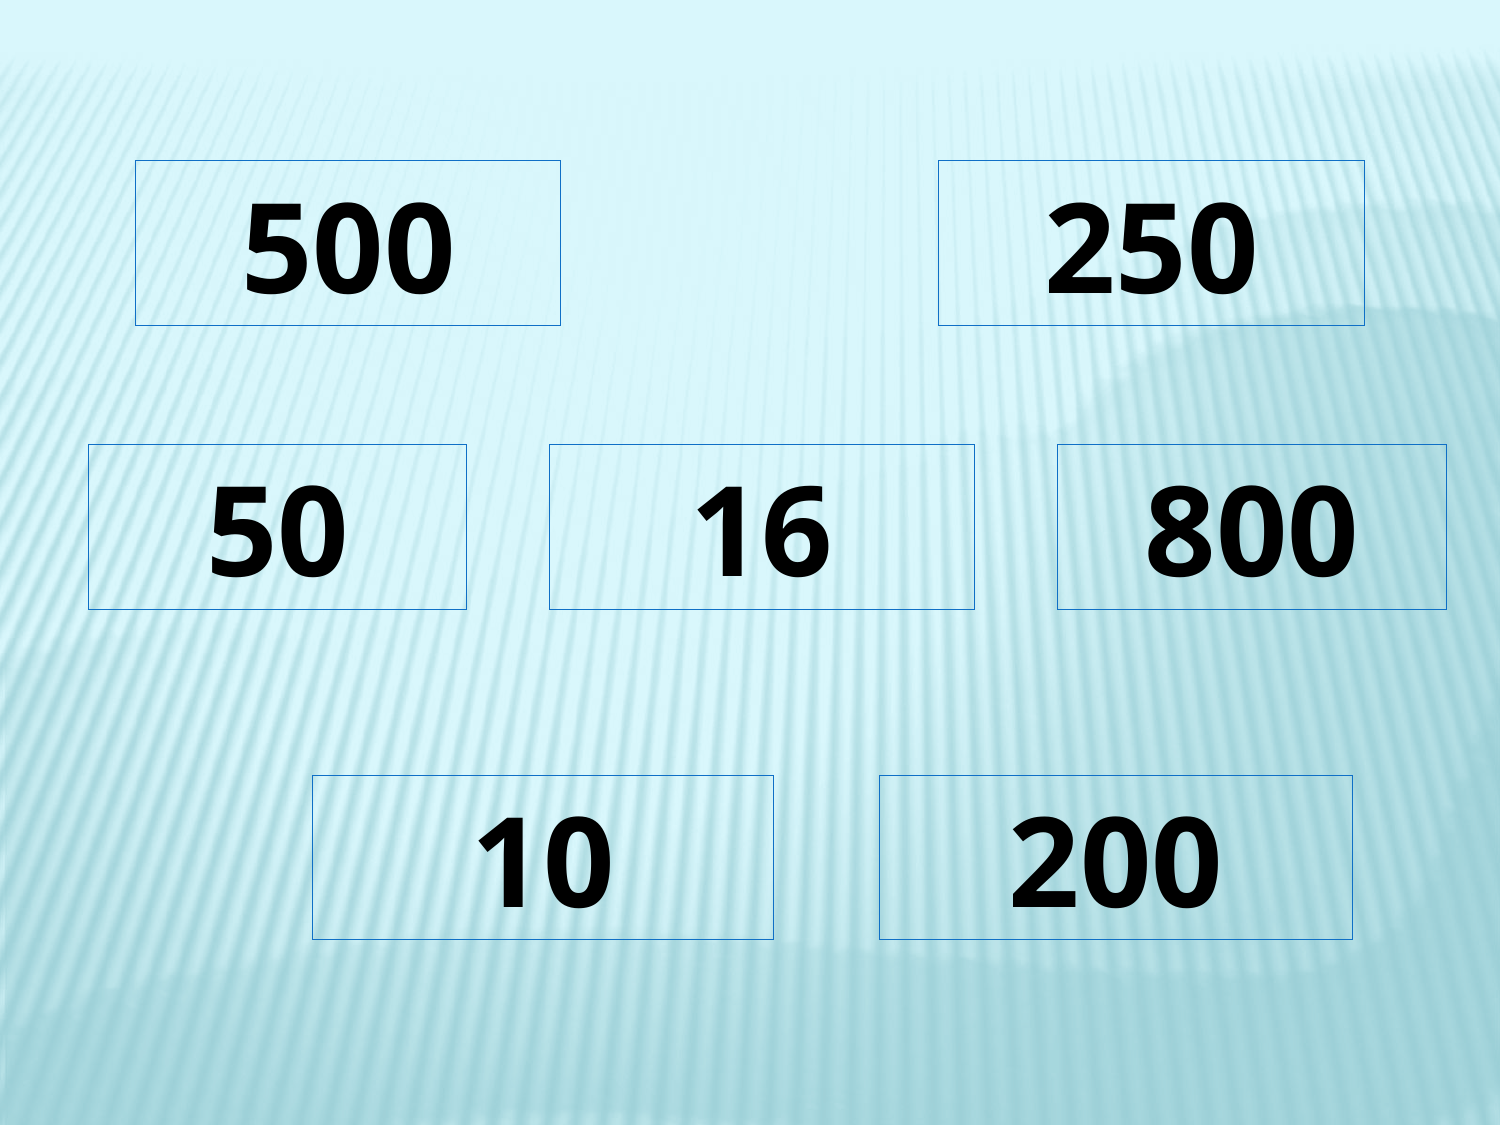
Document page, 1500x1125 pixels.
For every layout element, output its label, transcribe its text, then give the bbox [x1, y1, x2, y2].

text_box 10 [312, 775, 774, 940]
text_box 250 [938, 160, 1365, 326]
text_box 50 [88, 444, 467, 610]
text_box 800 [1057, 444, 1447, 610]
text_box 16 [549, 444, 975, 610]
text_box 200 [879, 775, 1353, 940]
text_box 500 [135, 160, 561, 326]
